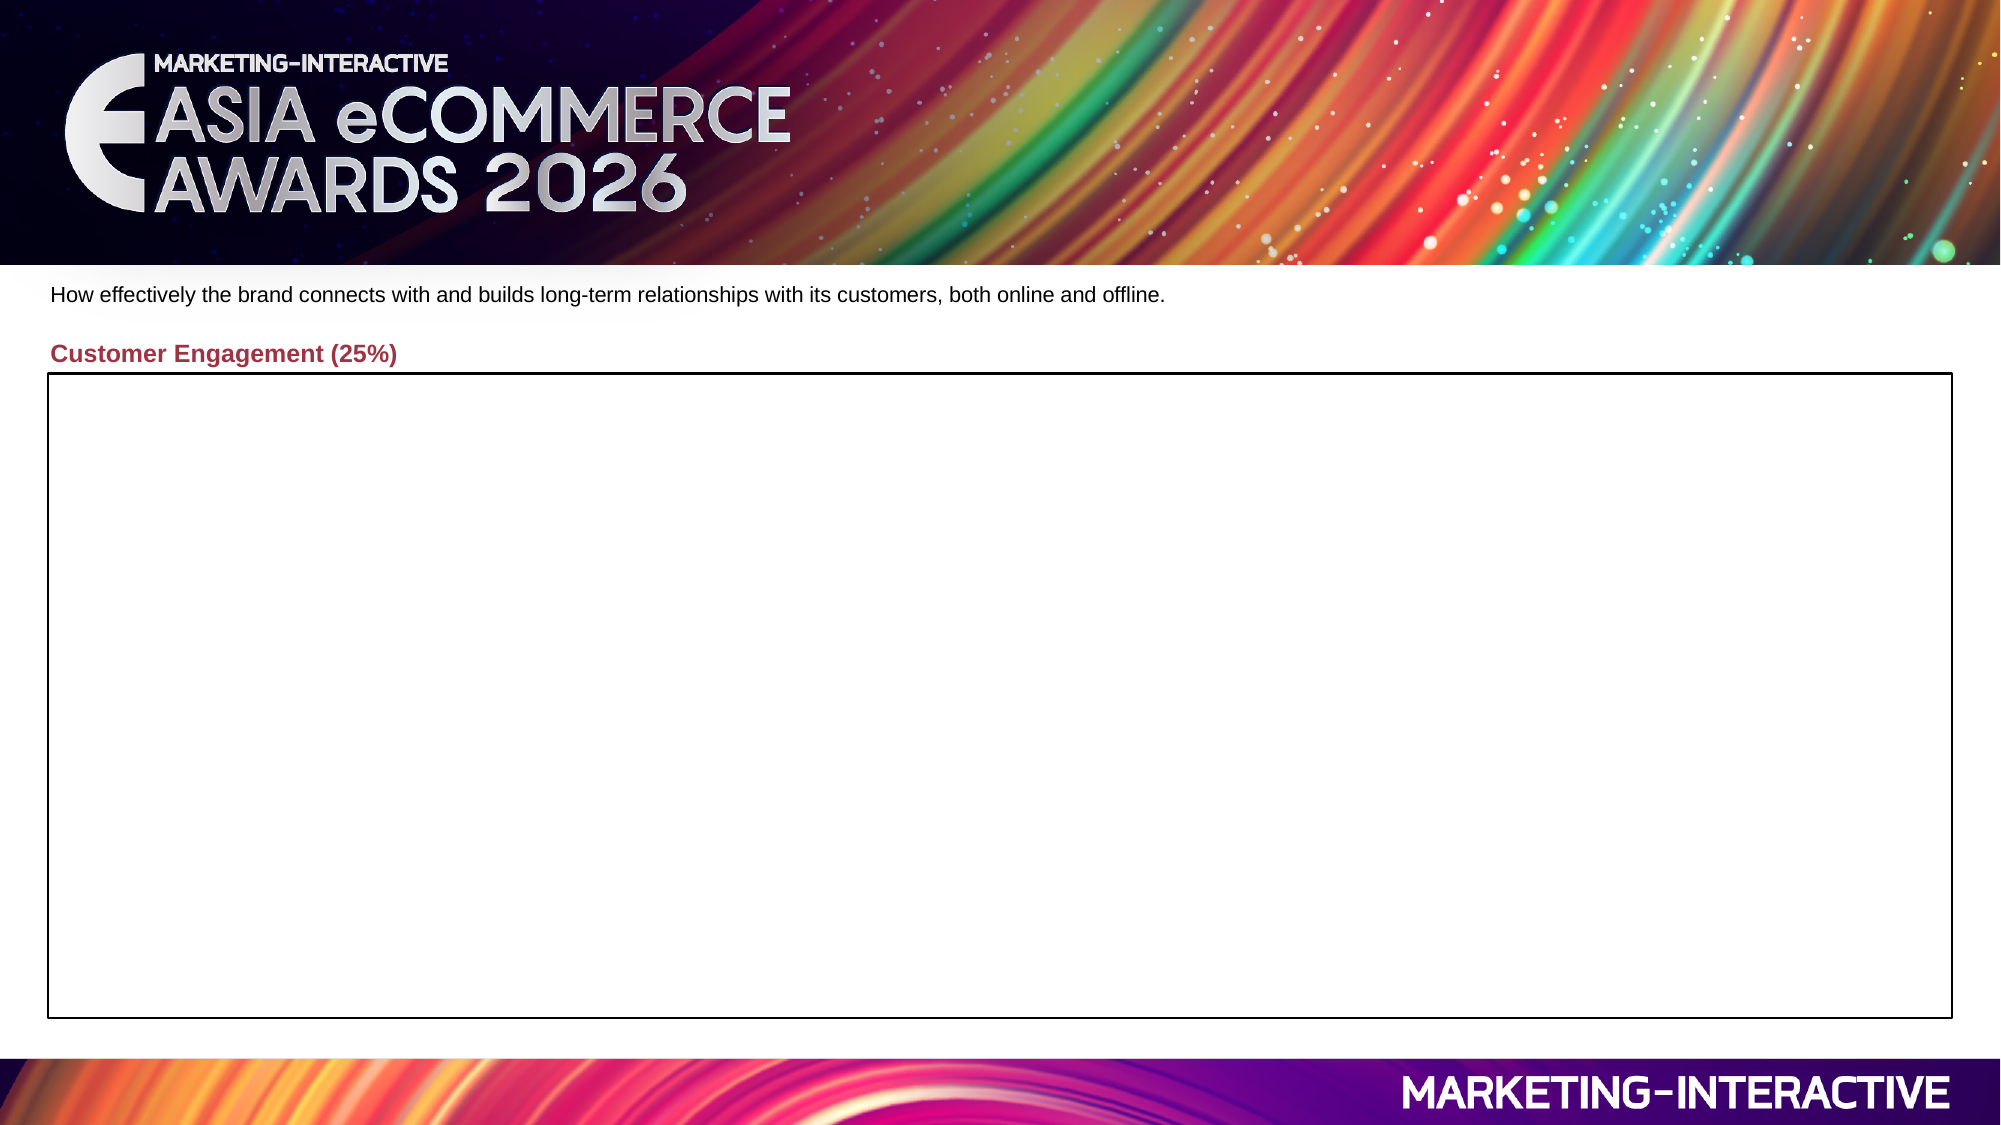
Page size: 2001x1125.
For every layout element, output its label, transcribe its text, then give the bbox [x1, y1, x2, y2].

picture [0, 0, 2001, 1125]
text_box [47, 373, 1953, 1019]
text_box How effectively the brand connects with and builds long-term relationships with its customers, both online and offline. Customer Engagement (25%) [35, 273, 1953, 376]
